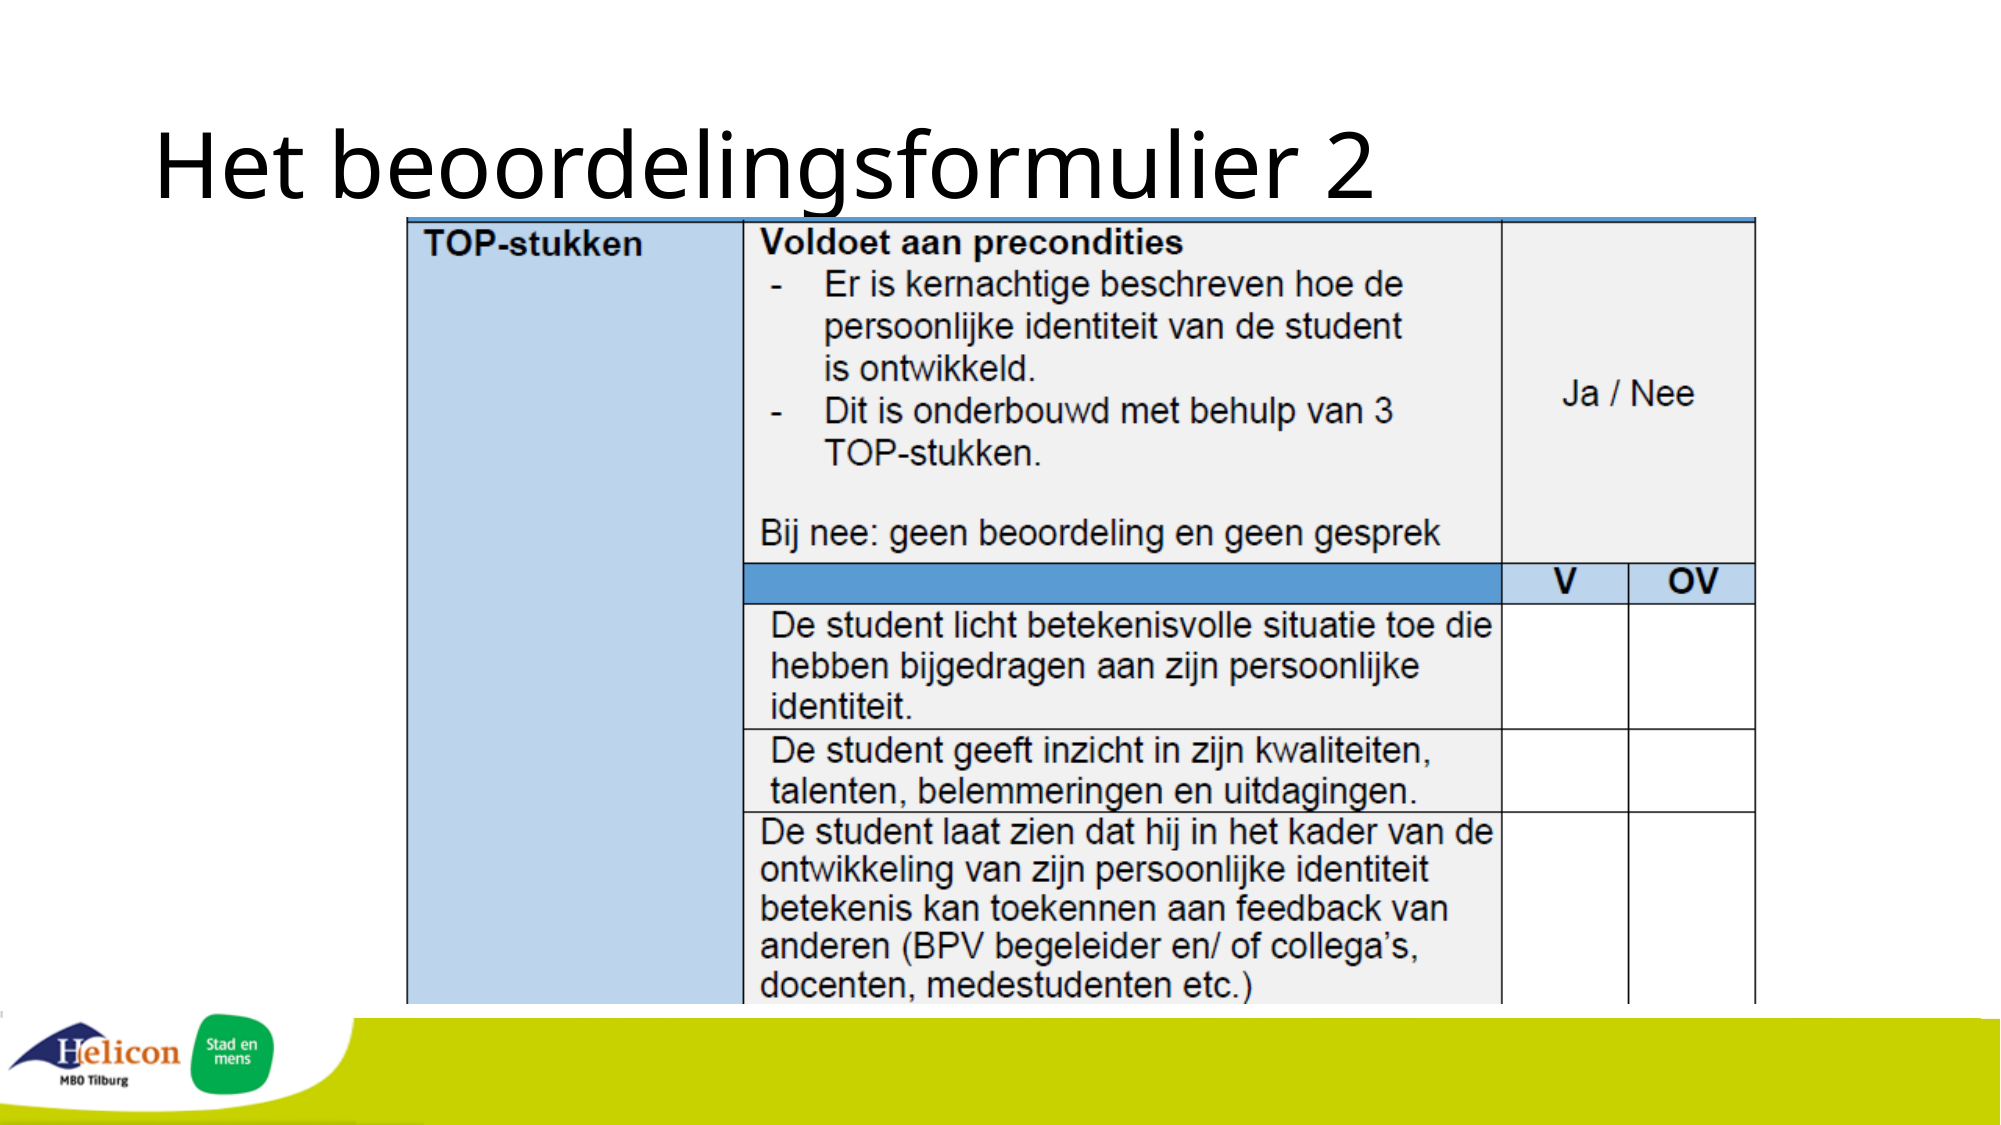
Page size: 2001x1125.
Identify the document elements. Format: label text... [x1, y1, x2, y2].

picture [0, 1011, 424, 1125]
title Het beoordelingsformulier 2 [137, 59, 1863, 278]
picture [402, 217, 1761, 1004]
